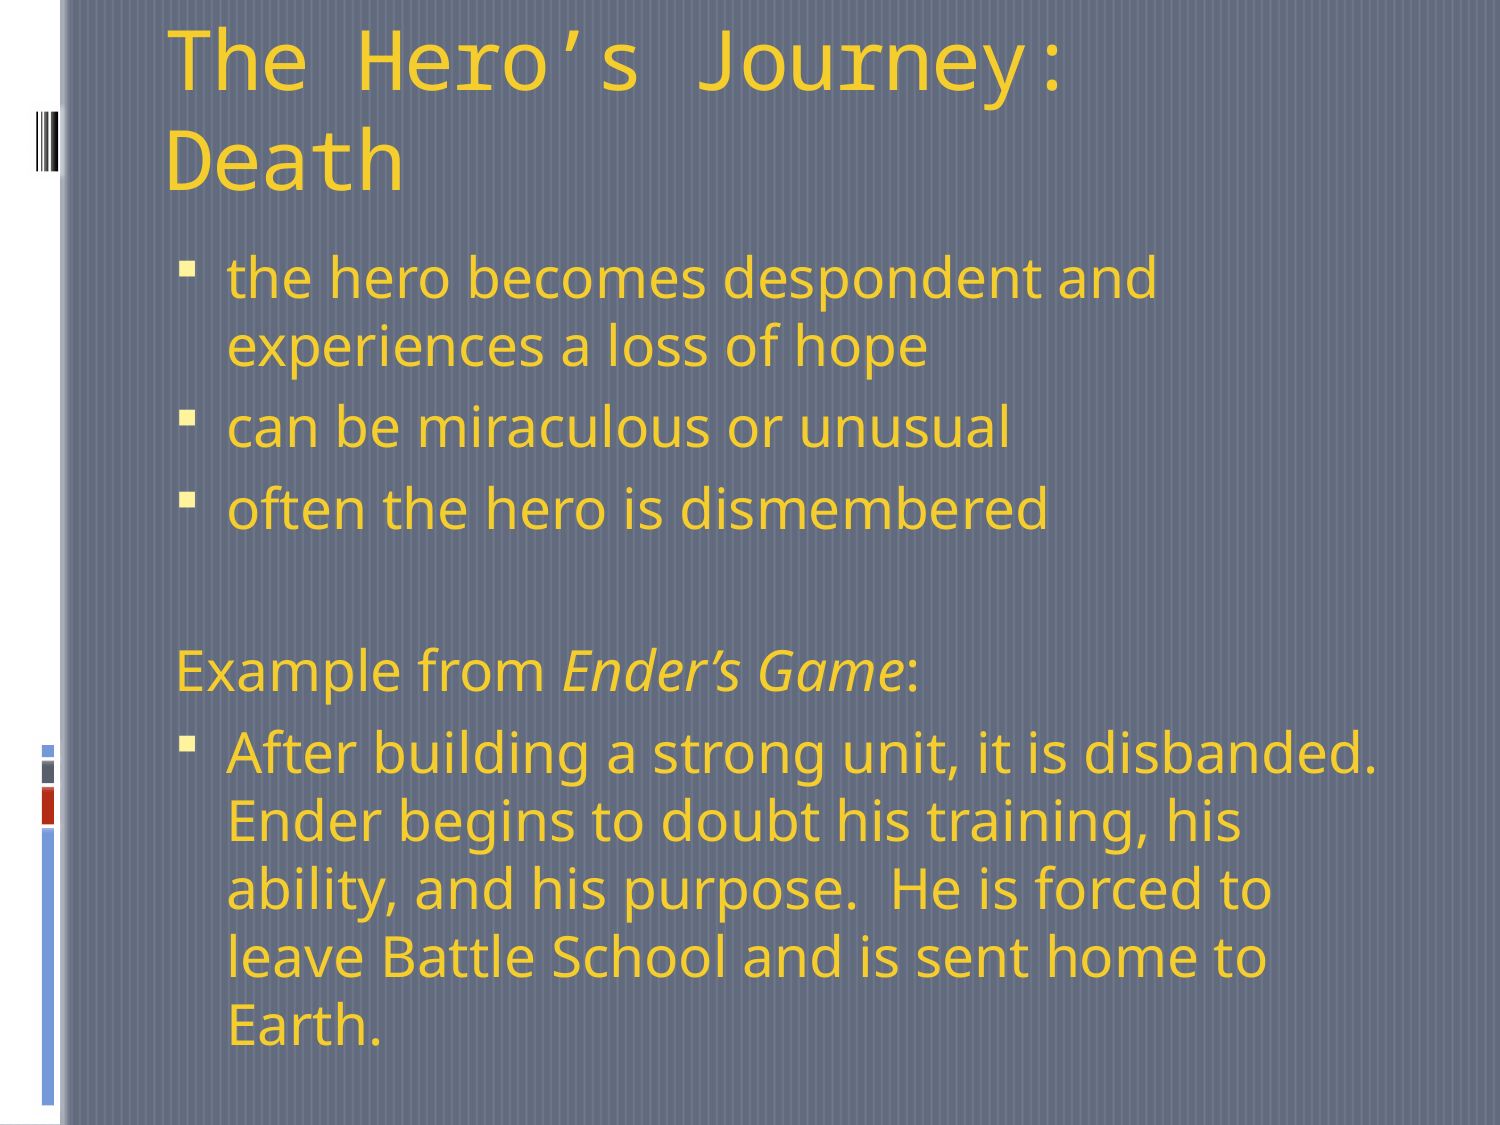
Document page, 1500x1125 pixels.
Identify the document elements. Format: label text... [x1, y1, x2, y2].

list the hero becomes despondent and experiences a loss of hope can be miraculous or unusual often the hero is dismembered Example from Ender’s Game: After building a strong unit, it is disbanded. Ender begins to doubt his training, his ability, and his purpose. He is forced to leave Battle School and is sent home to Earth. [150, 233, 1425, 1067]
title The Hero’s Journey: Death [150, 0, 1425, 233]
